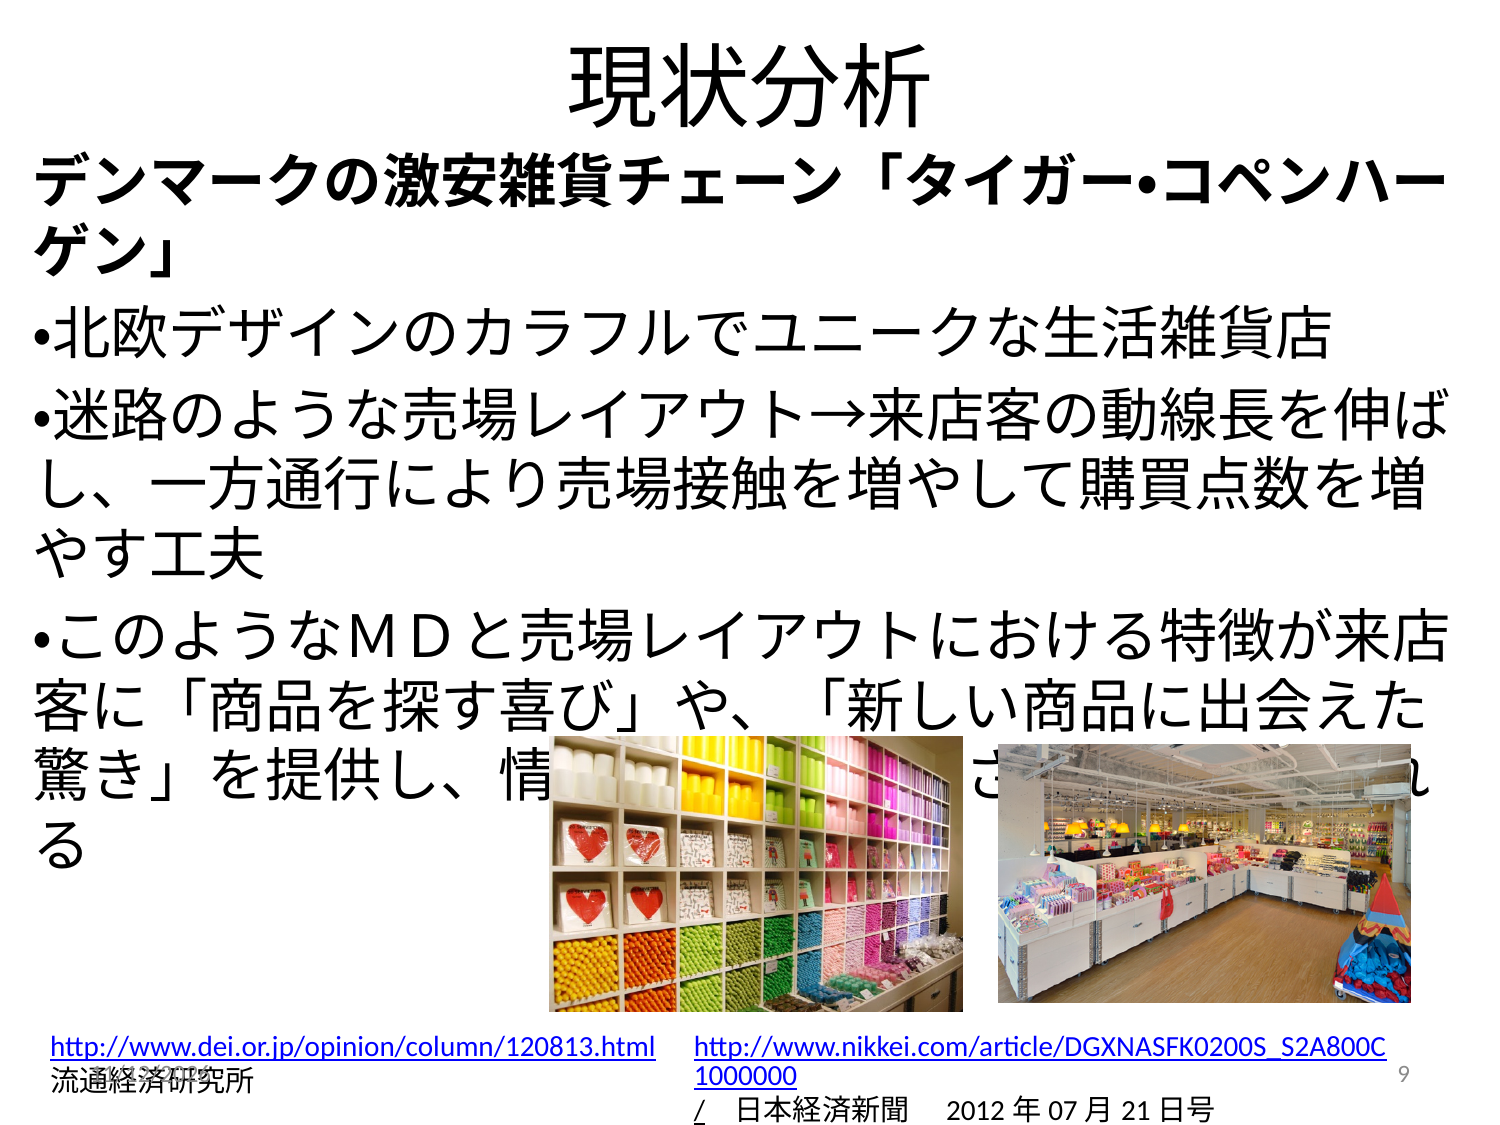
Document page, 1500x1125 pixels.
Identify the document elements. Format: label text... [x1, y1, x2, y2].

list デンマークの激安雑貨チェーン「タイガー・コペンハーゲン」 ・北欧デザインのカラフルでユニークな生活雑貨店 ・迷路のような売場レイアウト→来店客の動線長を伸ばし、一方通行により売場接触を増やして購買点数を増やす工夫 ・このようなＭＤと売場レイアウトにおける特徴が来店客に「商品を探す喜び」や、「新しい商品に出会えた驚き」を提供し、情緒的価値を感じさせると考えられる [17, 137, 1483, 946]
picture [997, 744, 1411, 1004]
picture [548, 735, 963, 1012]
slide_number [75, 1042, 425, 1103]
text_box http://www.dei.or.jp/opinion/column/120813.html 流通経済研究所 [35, 1020, 679, 1105]
title 現状分析 [75, 19, 1425, 137]
slide_number 9 [1074, 1042, 1425, 1103]
text_box http://www.nikkei.com/article/DGXNASFK0200S_S2A800C1000000/ 日本経済新聞 2012年07月21日号 [679, 1020, 1411, 1105]
